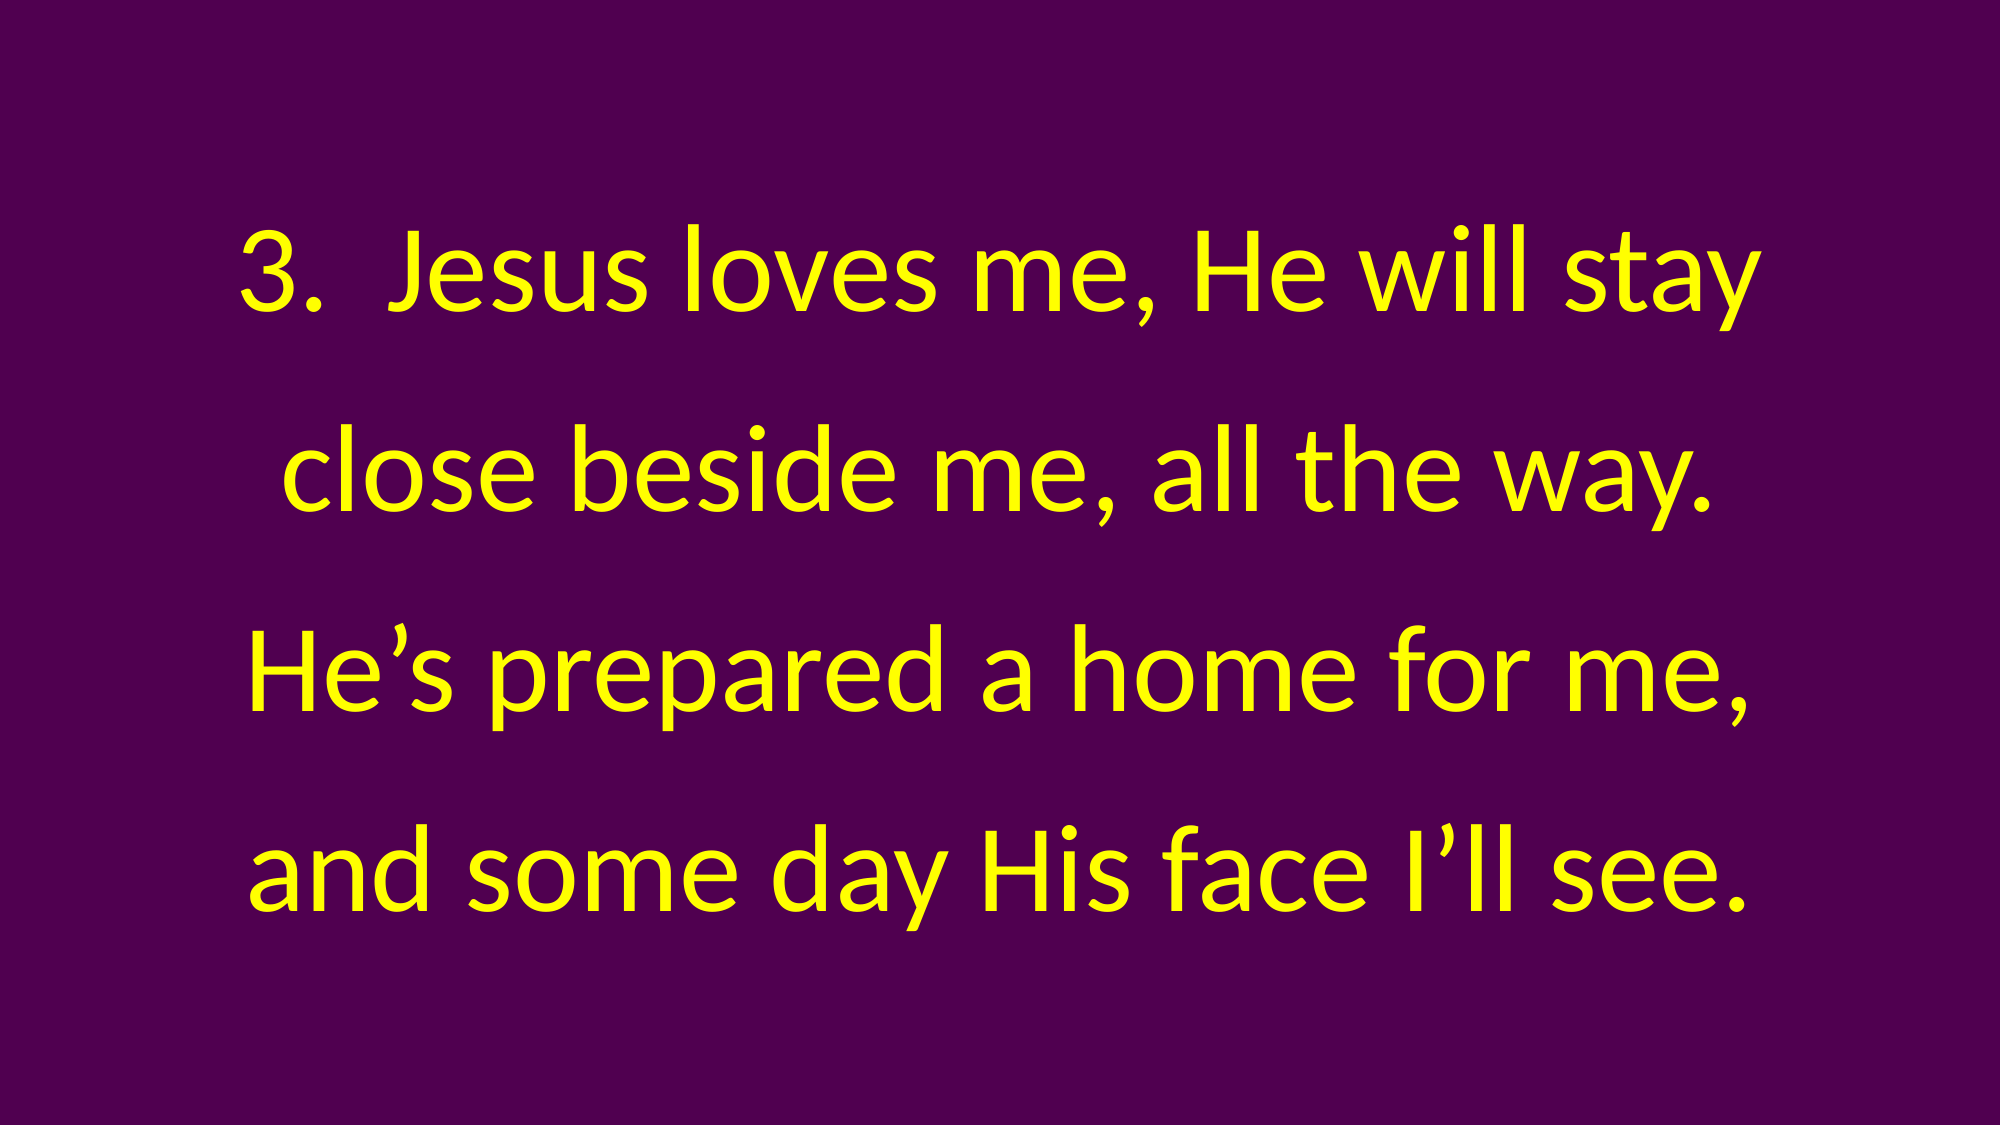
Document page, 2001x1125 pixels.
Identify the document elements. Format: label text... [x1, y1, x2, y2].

text_box 3. Jesus loves me, He will stay close beside me, all the way. He’s prepared a home for me, and some day His face I’ll see. [0, 178, 2000, 944]
